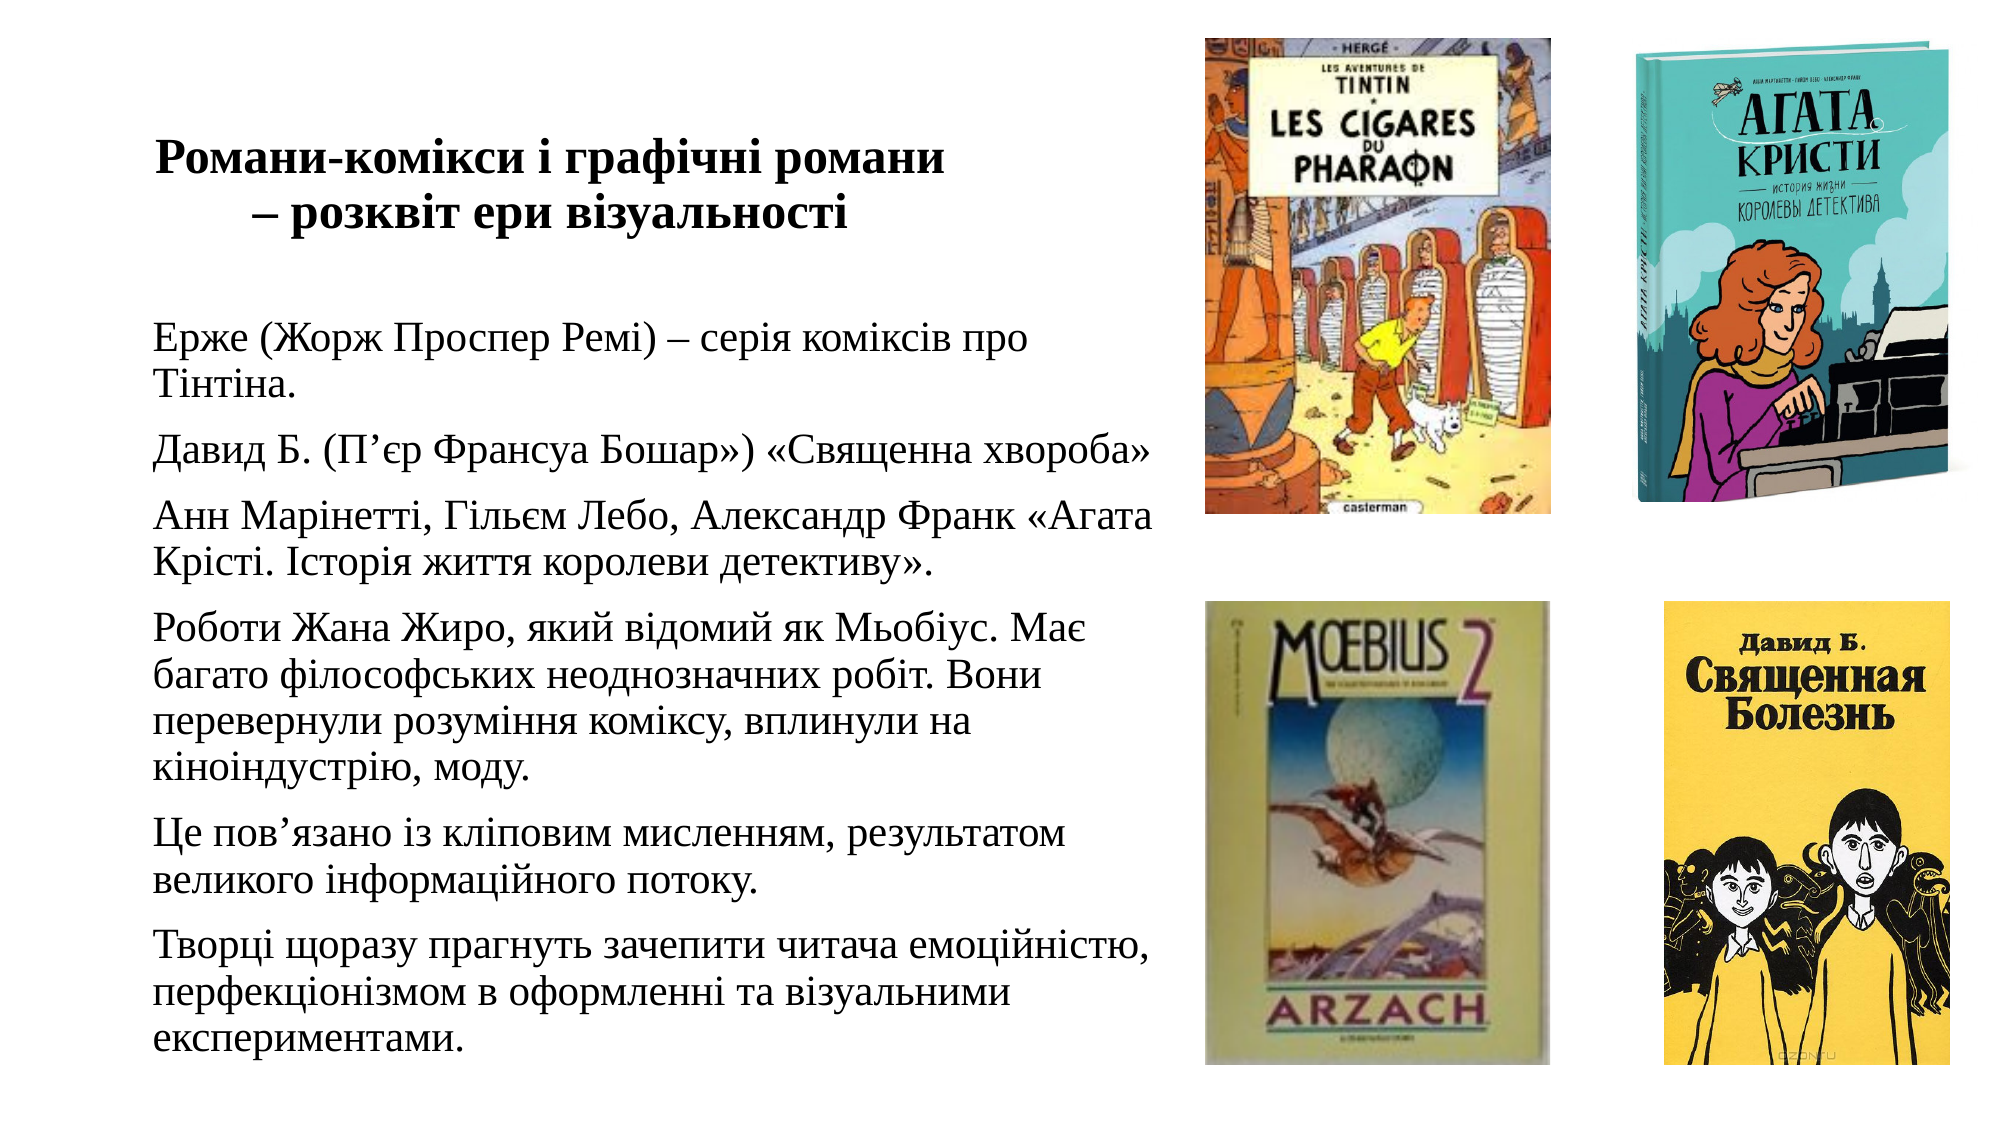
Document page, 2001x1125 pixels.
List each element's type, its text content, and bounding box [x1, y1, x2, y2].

title Романи-комікси і графічні романи – розквіт ери візуальності [137, 75, 964, 247]
list Ерже (Жорж Проспер Ремі) – серія коміксів про Тінтіна. Давид Б. (П’єр Франсуа Бошар») «Священна хвороба» Анн Марінетті, Гільєм Лебо, Александр Франк «Агата Крісті. Історія життя королеви детективу». Роботи Жана Жиро, який відомий як Мьобіус. Має багато філософських неоднозначних робіт. Вони перевернули розуміння коміксу, вплинули на кіноіндустрію, моду. Це пов’язано із кліповим мисленням, результатом великого інформаційного потоку. Творці щоразу прагнуть зачепити читача емоційністю, перфекціонізмом в оформленні та візуальними експериментами. [137, 306, 1178, 1103]
picture [1663, 601, 1950, 1065]
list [1632, 38, 1978, 502]
picture [1205, 38, 1551, 514]
picture [1205, 601, 1551, 1065]
